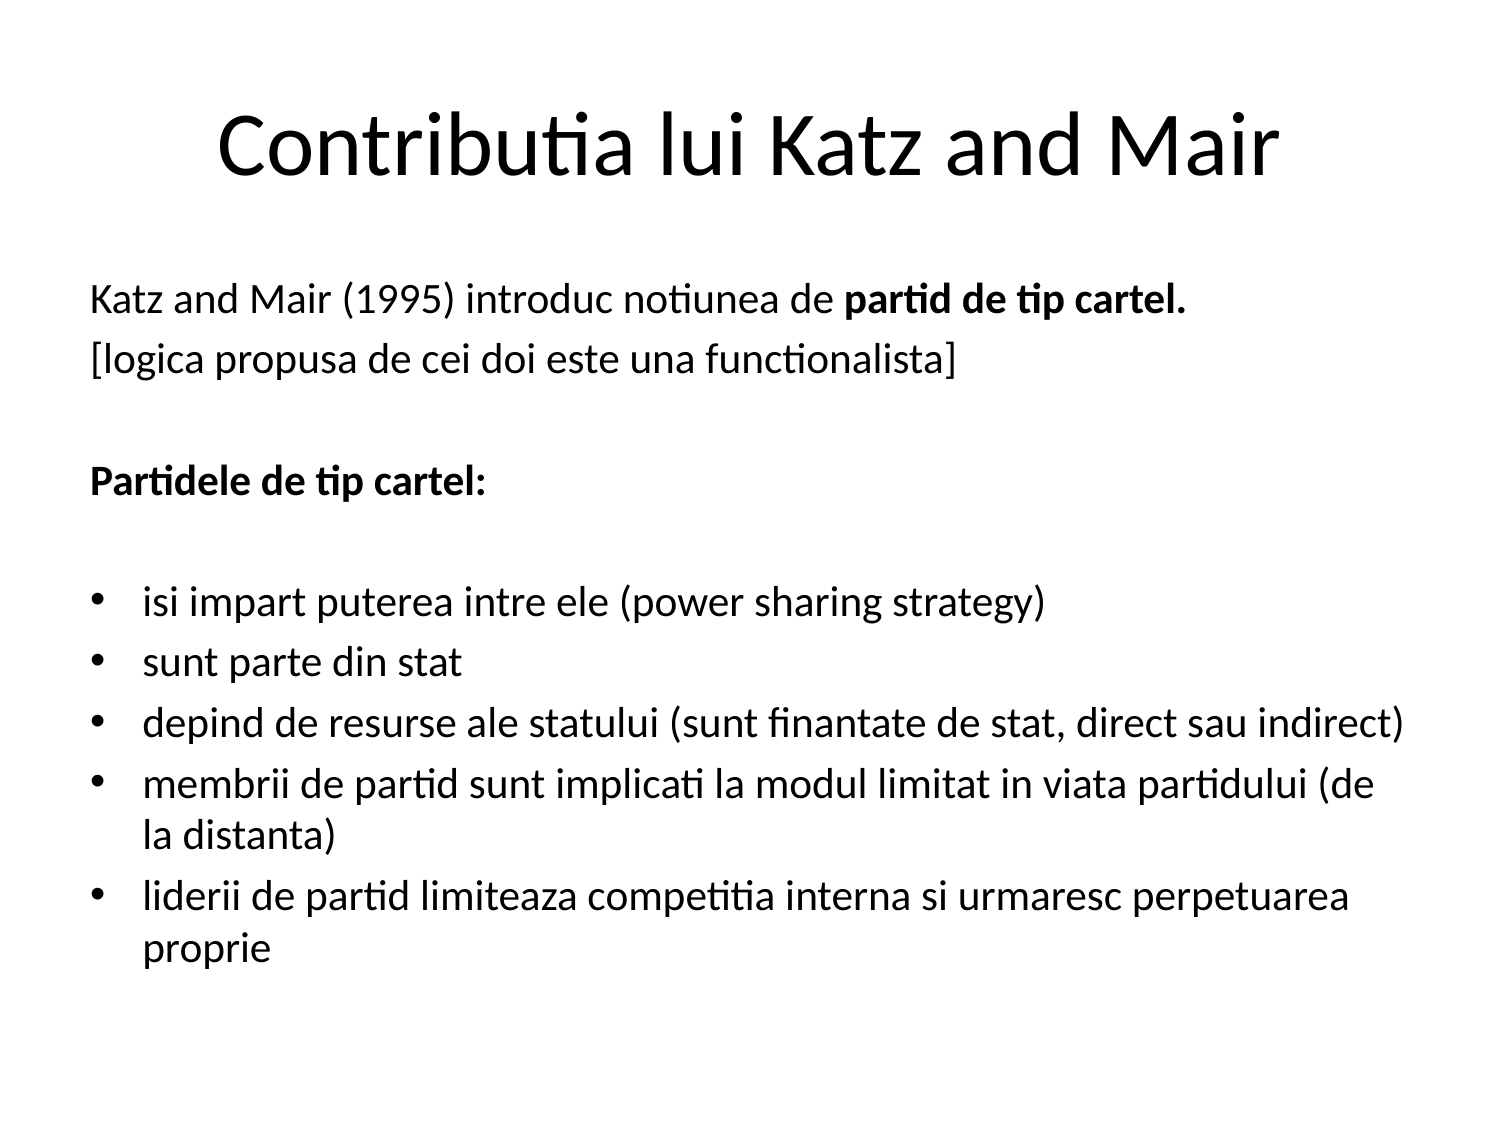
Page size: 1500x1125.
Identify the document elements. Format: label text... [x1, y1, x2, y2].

title Contributia lui Katz and Mair [75, 45, 1425, 233]
list Katz and Mair (1995) introduc notiunea de partid de tip cartel. [logica propusa de cei doi este una functionalista] Partidele de tip cartel: isi impart puterea intre ele (power sharing strategy) sunt parte din stat depind de resurse ale statului (sunt finantate de stat, direct sau indirect) membrii de partid sunt implicati la modul limitat in viata partidului (de la distanta) liderii de partid limiteaza competitia interna si urmaresc perpetuarea proprie [75, 262, 1425, 1005]
